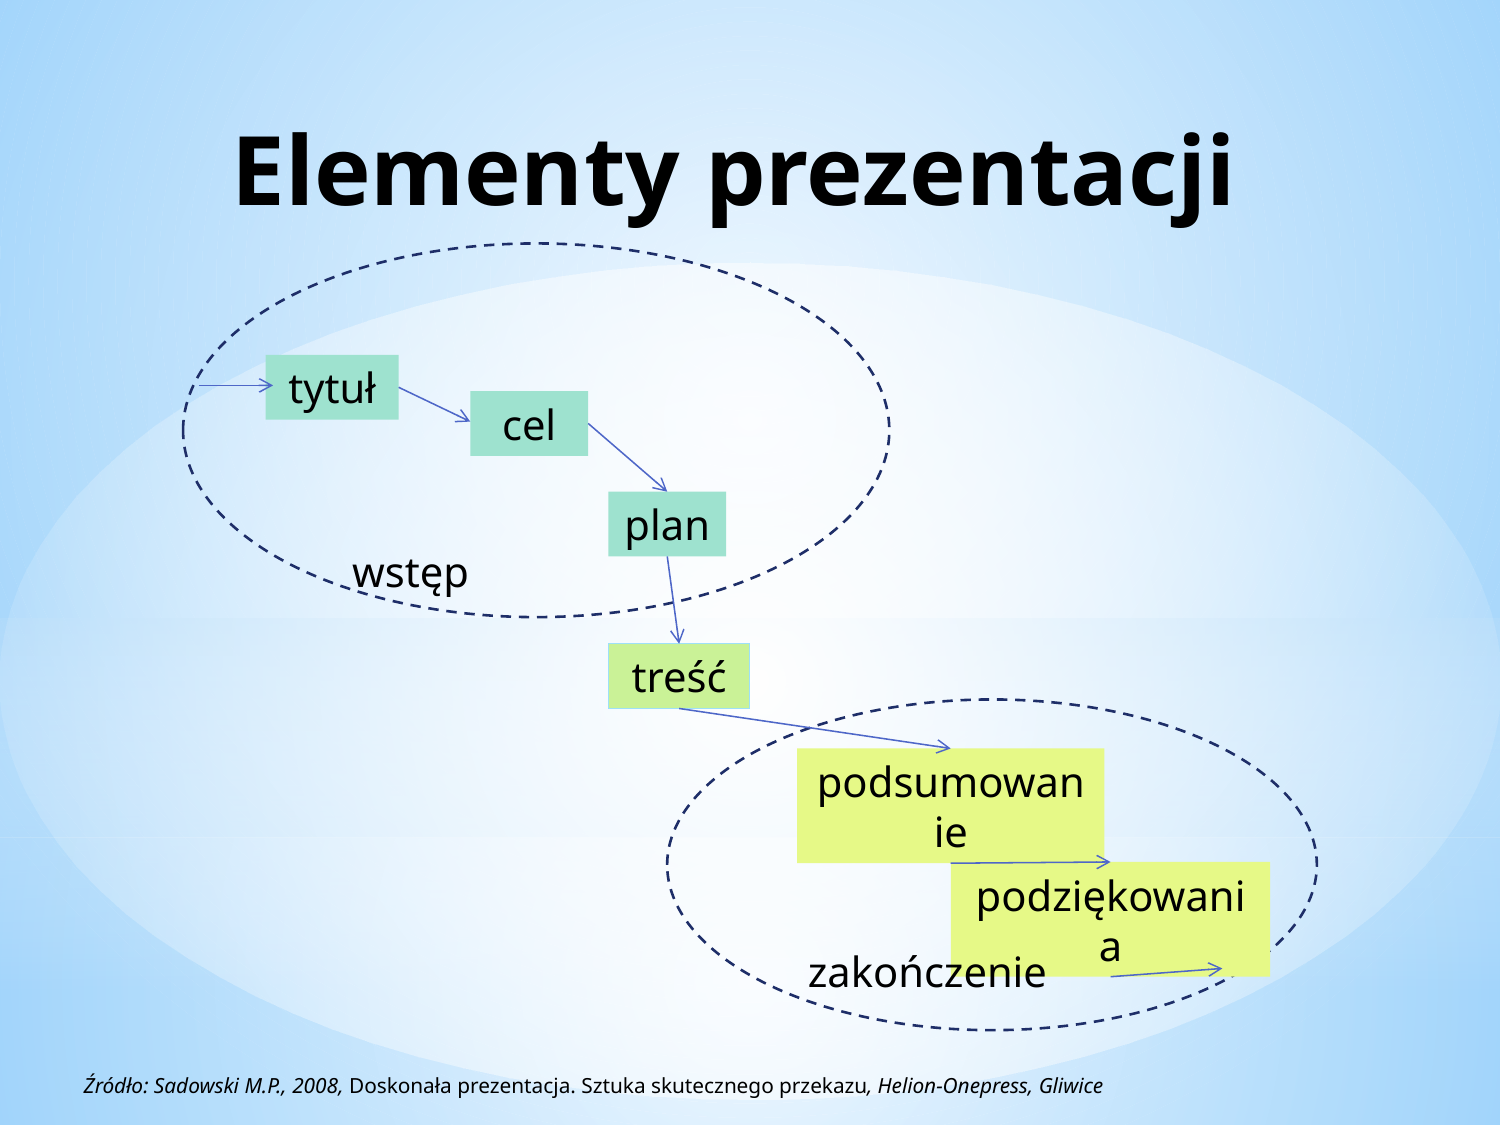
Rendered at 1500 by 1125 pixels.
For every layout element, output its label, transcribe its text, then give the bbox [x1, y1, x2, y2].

text_box tytuł [265, 354, 399, 420]
text_box [809, 977, 1234, 1032]
text_box [665, 758, 950, 997]
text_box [398, 387, 471, 422]
title Elementy prezentacji [183, 101, 1252, 290]
text_box podziękowania [950, 861, 1271, 977]
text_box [678, 709, 951, 749]
text_box wstęp [337, 538, 484, 604]
text_box plan [608, 491, 727, 557]
text_box treść [608, 643, 750, 709]
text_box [666, 556, 680, 644]
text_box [587, 423, 668, 492]
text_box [1110, 927, 1223, 969]
text_box podsumowanie [797, 748, 1105, 864]
text_box zakończenie [793, 938, 1062, 1003]
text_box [950, 813, 1111, 863]
text_box cel [470, 391, 589, 456]
text_box [901, 698, 1319, 950]
text_box Źródło: Sadowski M.P., 2008, Doskonała prezentacja. Sztuka skutecznego przekazu, Helion-Onepress, Gliwice [69, 1065, 1119, 1106]
text_box [181, 242, 891, 619]
